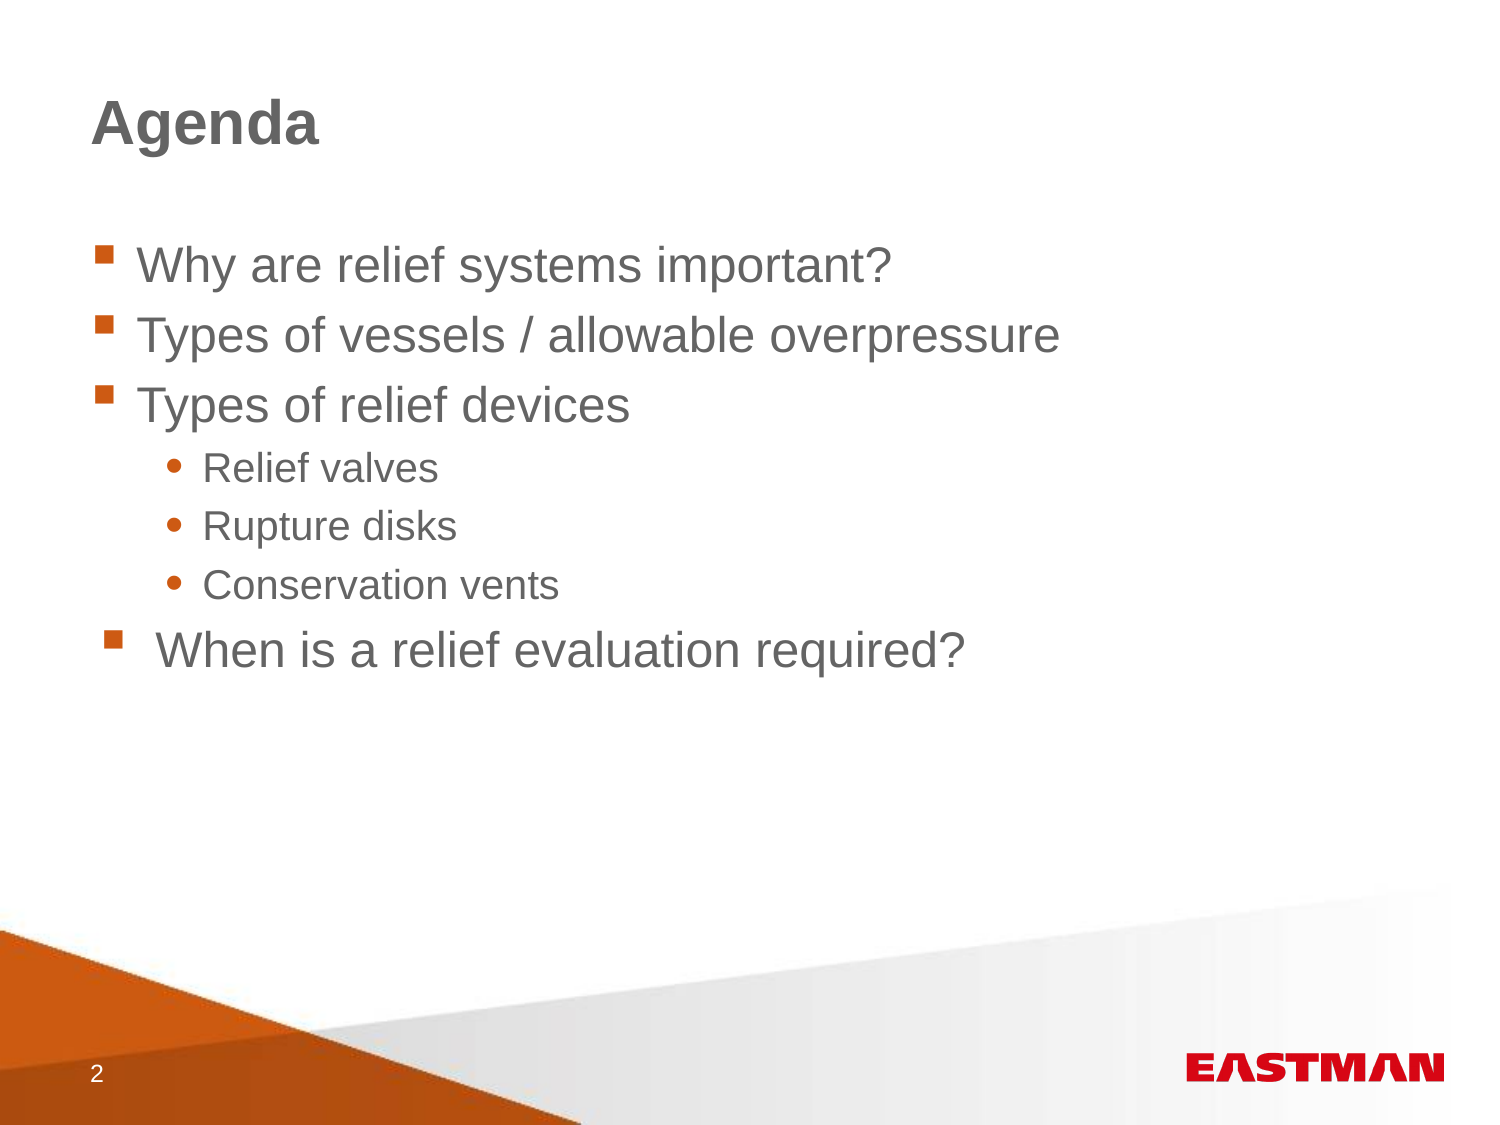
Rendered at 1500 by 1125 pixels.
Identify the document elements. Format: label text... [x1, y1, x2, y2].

list Why are relief systems important? Types of vessels / allowable overpressure Types of relief devices Relief valves Rupture disks Conservation vents When is a relief evaluation required? [75, 224, 1425, 1005]
slide_number 2 [75, 1042, 150, 1103]
title Agenda [75, 75, 1425, 224]
picture [0, 859, 1500, 1125]
